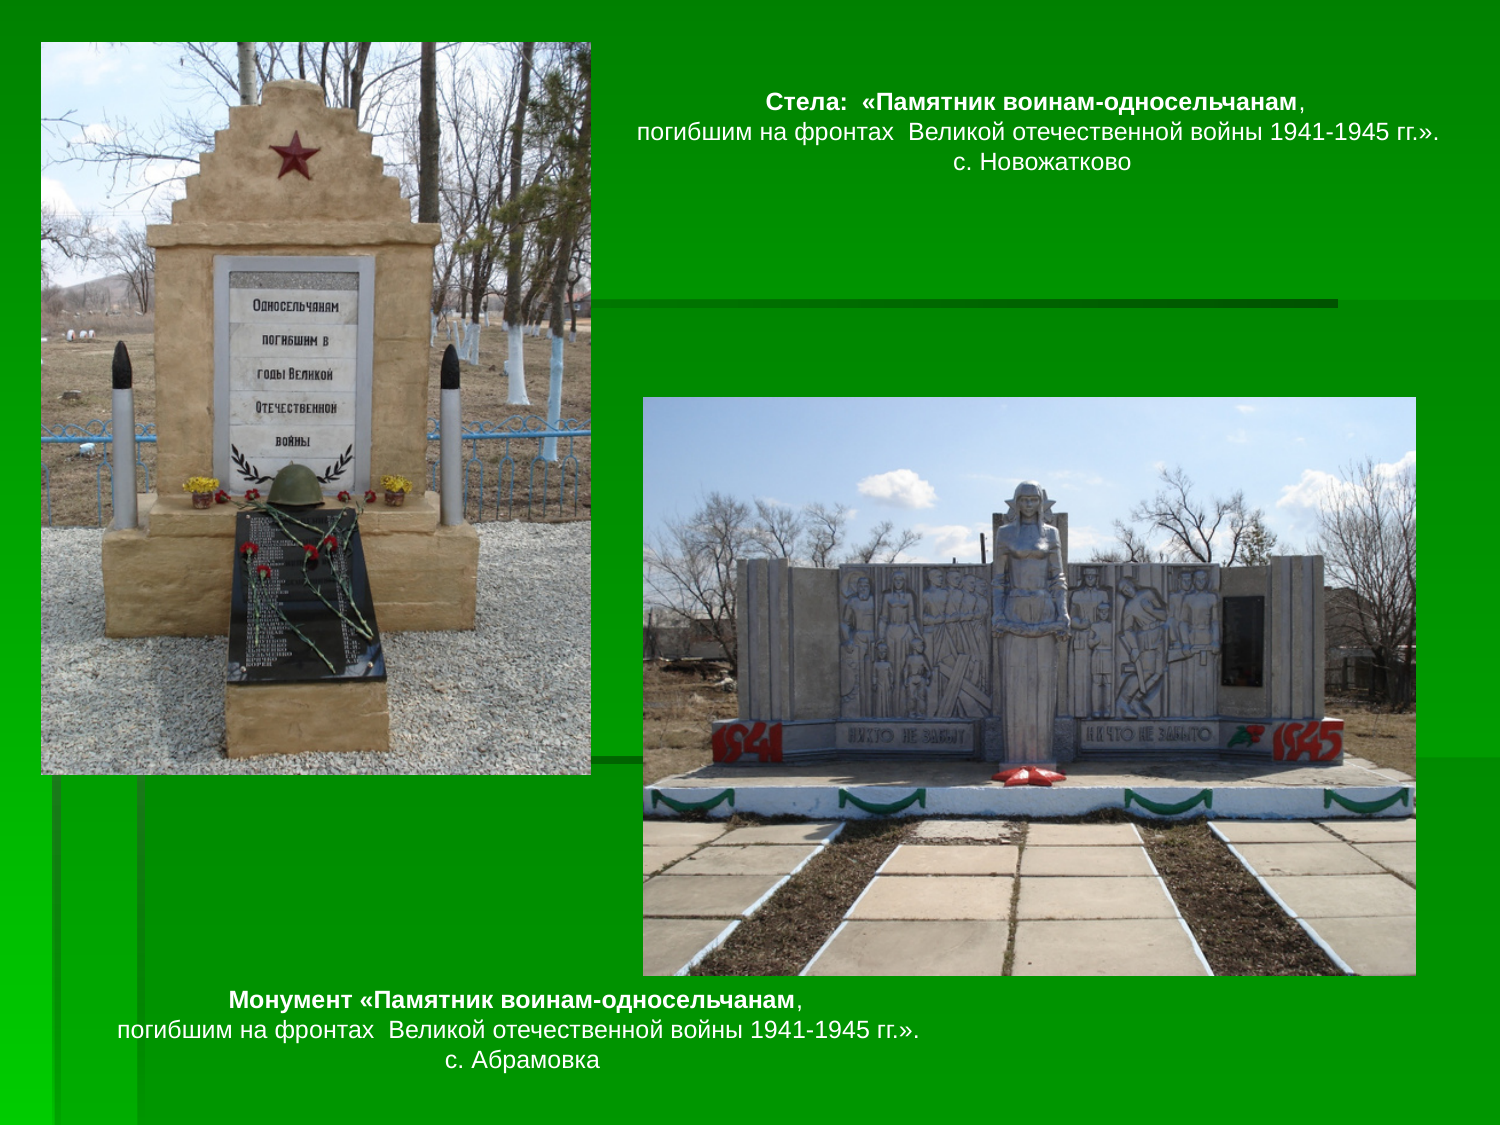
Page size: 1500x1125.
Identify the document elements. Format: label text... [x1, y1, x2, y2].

text_box Стела: «Памятник воинам-односельчанам, погибшим на фронтах Великой отечественной войны 1941-1945 гг.». с. Новожатково [622, 78, 1457, 183]
picture [40, 42, 591, 776]
text_box Монумент «Памятник воинам-односельчанам, погибшим на фронтах Великой отечественной войны 1941-1945 гг.». с. Абрамовка [102, 976, 937, 1081]
picture [643, 396, 1416, 976]
